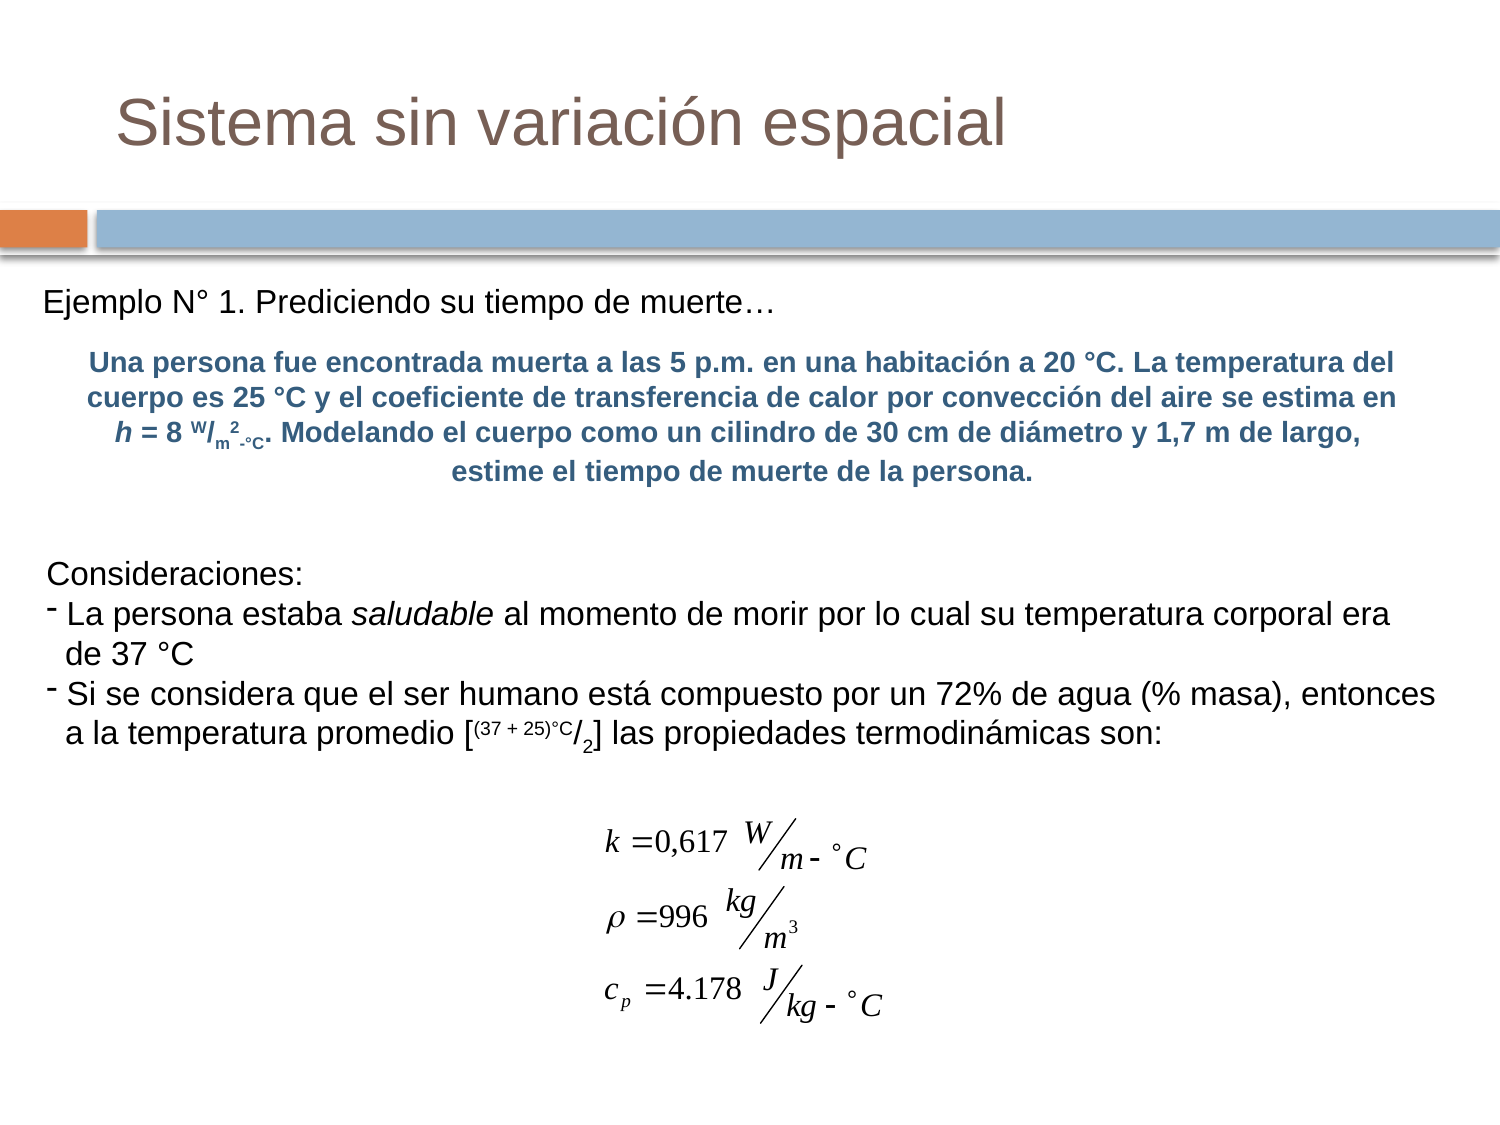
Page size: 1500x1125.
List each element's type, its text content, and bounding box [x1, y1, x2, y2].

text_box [599, 811, 891, 1032]
text_box Consideraciones: La persona estaba saludable al momento de morir por lo cual su temperatura corporal era de 37 °C Si se considera que el ser humano está compuesto por un 72% de agua (% masa), entonces a la temperatura promedio [(37 + 25)°C/2] las propiedades termodinámicas son: [31, 544, 1454, 765]
text_box Ejemplo N° 1. Prediciendo su tiempo de muerte… [0, 272, 832, 328]
text_box Una persona fue encontrada muerta a las 5 p.m. en una habitación a 20 °C. La temperatura del cuerpo es 25 °C y el coeficiente de transferencia de calor por convección del aire se estima en h = 8 W/m2-°C. Modelando el cuerpo como un cilindro de 30 cm de diámetro y 1,7 m de largo, estime el tiempo de muerte de la persona. [71, 335, 1414, 496]
title Sistema sin variación espacial [100, 37, 1438, 200]
